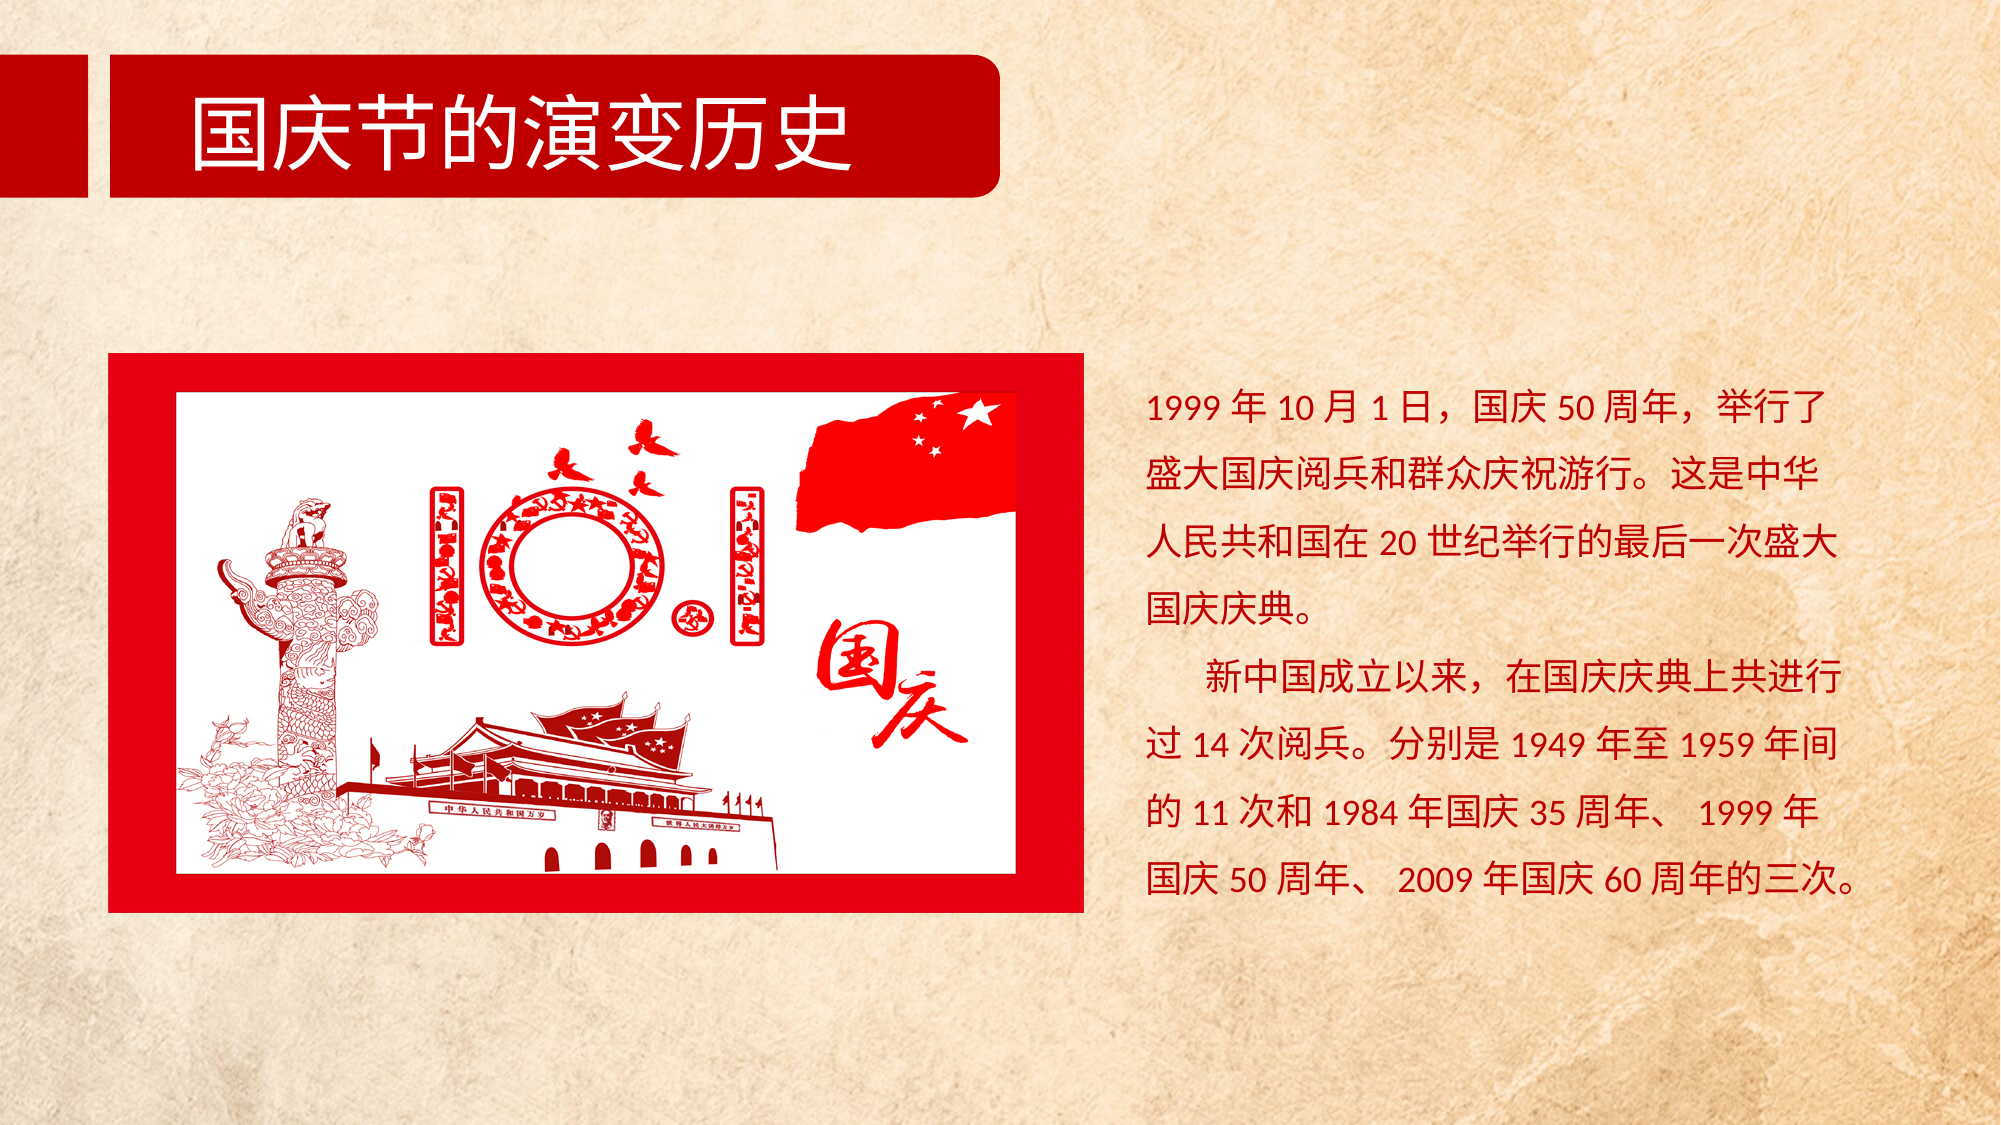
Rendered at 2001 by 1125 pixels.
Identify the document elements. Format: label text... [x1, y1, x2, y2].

text_box 1999年10月1日，国庆50周年，举行了盛大国庆阅兵和群众庆祝游行。这是中华人民共和国在20世纪举行的最后一次盛大国庆庆典。 新中国成立以来，在国庆庆典上共进行过14次阅兵。分别是1949年至1959年间的11次和1984年国庆35周年、1999年国庆50周年、2009年国庆60周年的三次。 [1130, 353, 1858, 908]
text_box 国庆节的演变历史 [173, 73, 884, 189]
picture [0, 0, 2001, 1125]
